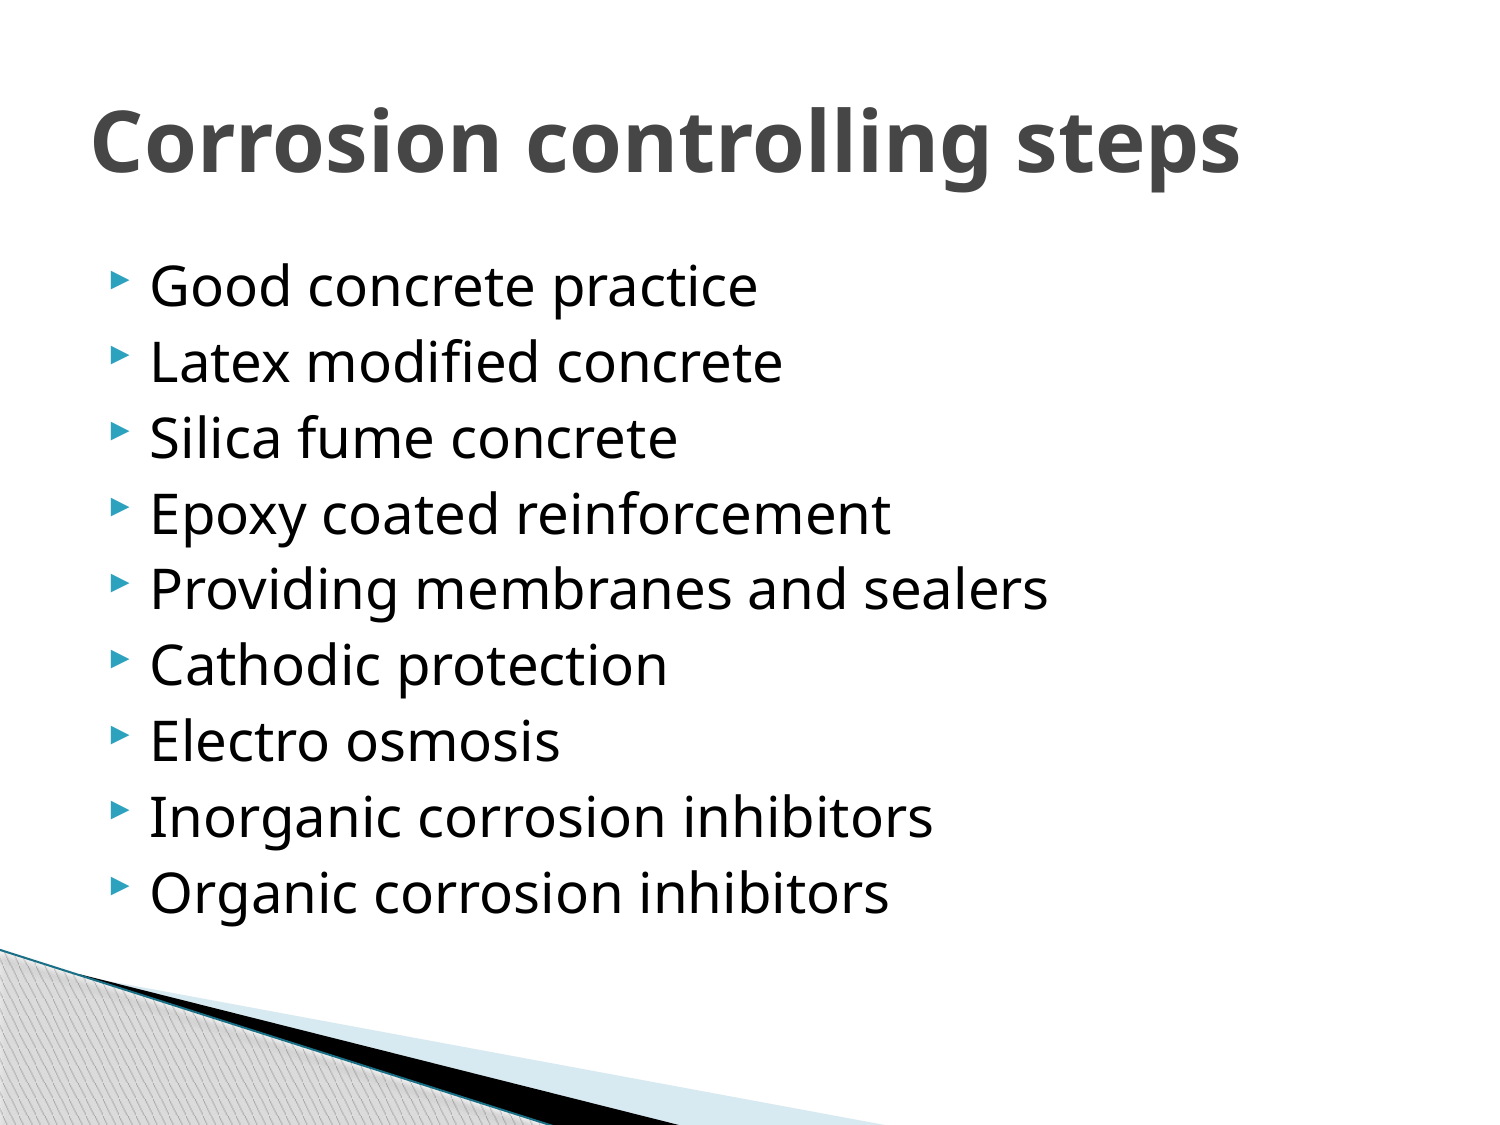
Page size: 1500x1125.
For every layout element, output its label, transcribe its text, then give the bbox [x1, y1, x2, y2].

title Corrosion controlling steps [75, 45, 1425, 233]
list Good concrete practice Latex modified concrete Silica fume concrete Epoxy coated reinforcement Providing membranes and sealers Cathodic protection Electro osmosis Inorganic corrosion inhibitors Organic corrosion inhibitors [75, 243, 1425, 986]
